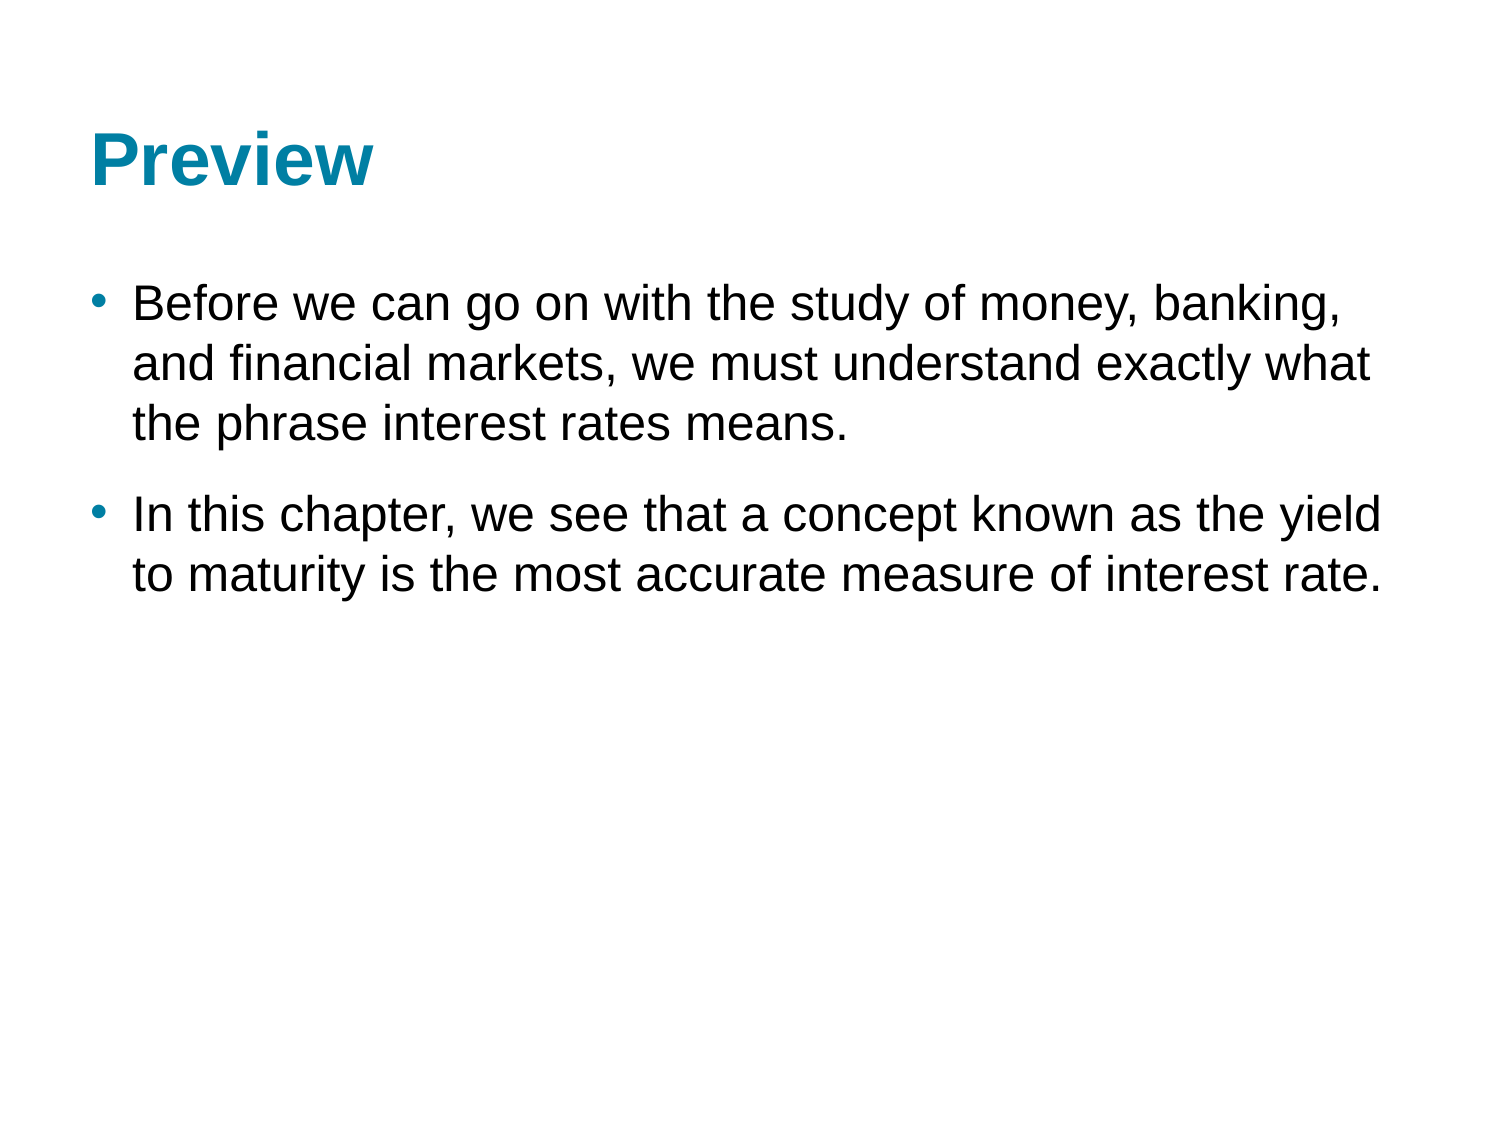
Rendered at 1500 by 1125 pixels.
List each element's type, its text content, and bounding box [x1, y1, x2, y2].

title Preview [75, 35, 1425, 216]
list Before we can go on with the study of money, banking, and financial markets, we must understand exactly what the phrase interest rates means. In this chapter, we see that a concept known as the yield to maturity is the most accurate measure of interest rate. [75, 255, 1426, 1021]
